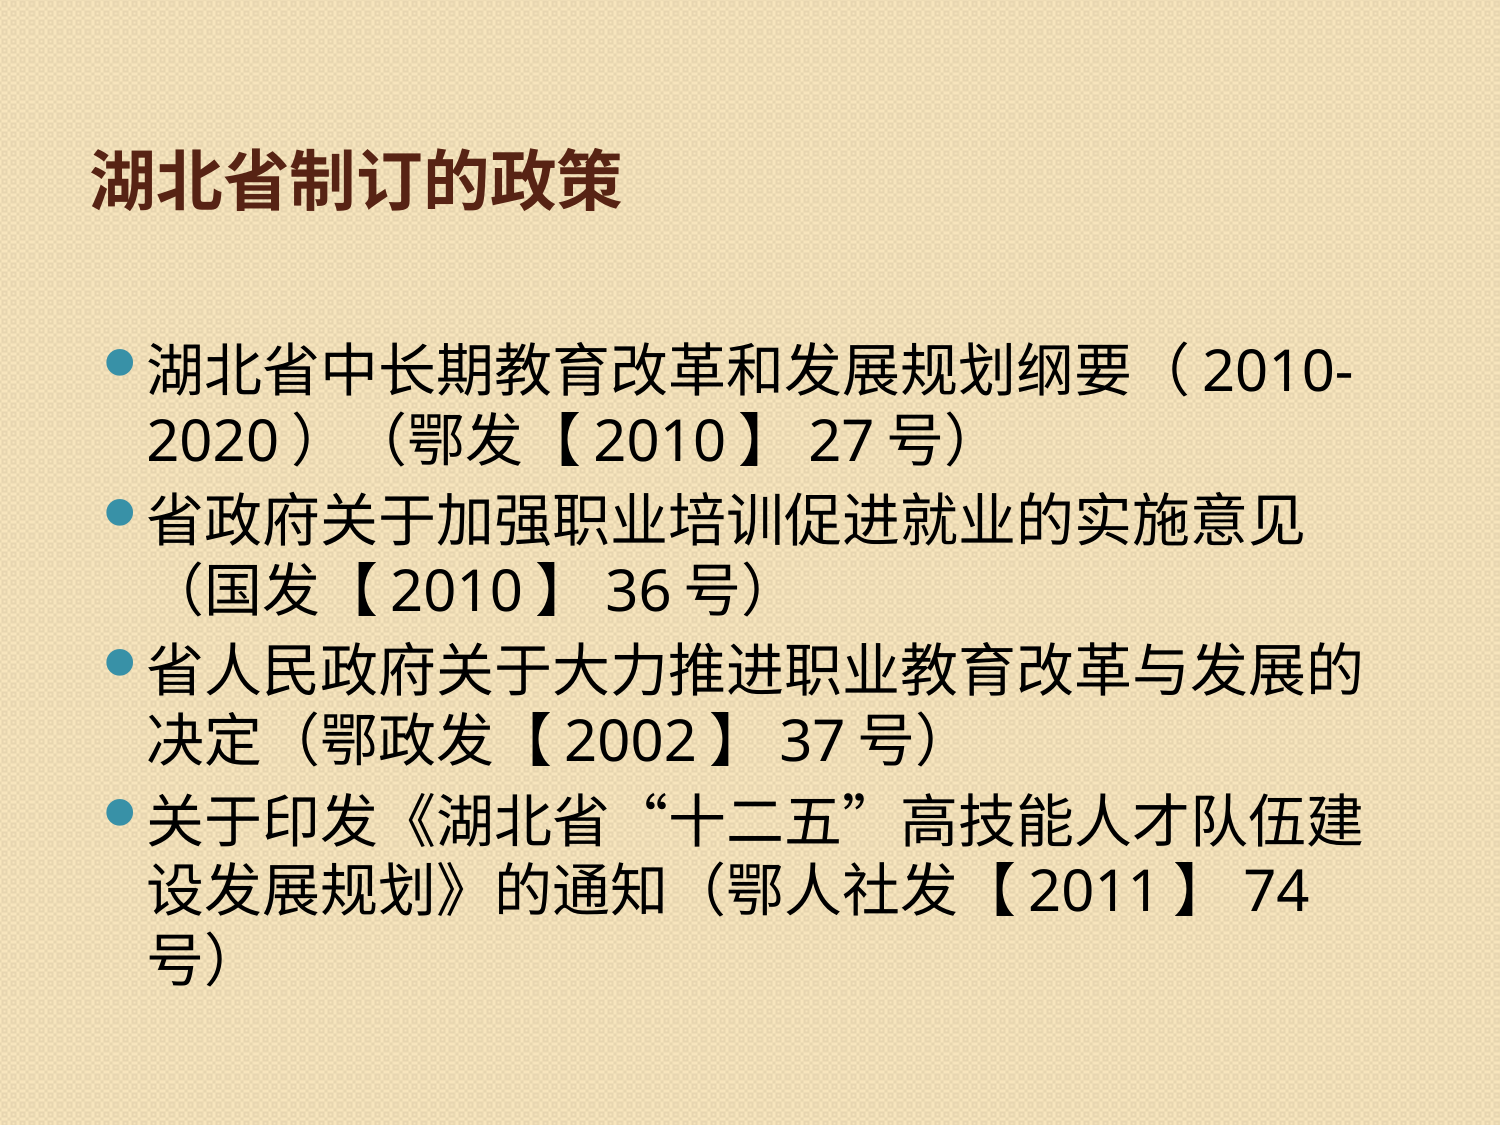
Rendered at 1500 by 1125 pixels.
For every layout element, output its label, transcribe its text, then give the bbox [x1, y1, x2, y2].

title 湖北省制订的政策 [75, 35, 700, 227]
list 湖北省中长期教育改革和发展规划纲要（2010-2020）（鄂发【2010】27号） 省政府关于加强职业培训促进就业的实施意见（国发【2010】36号） 省人民政府关于大力推进职业教育改革与发展的决定（鄂政发【2002】37号） 关于印发《湖北省“十二五”高技能人才队伍建设发展规划》的通知（鄂人社发【2011】74号） [75, 326, 1413, 1005]
